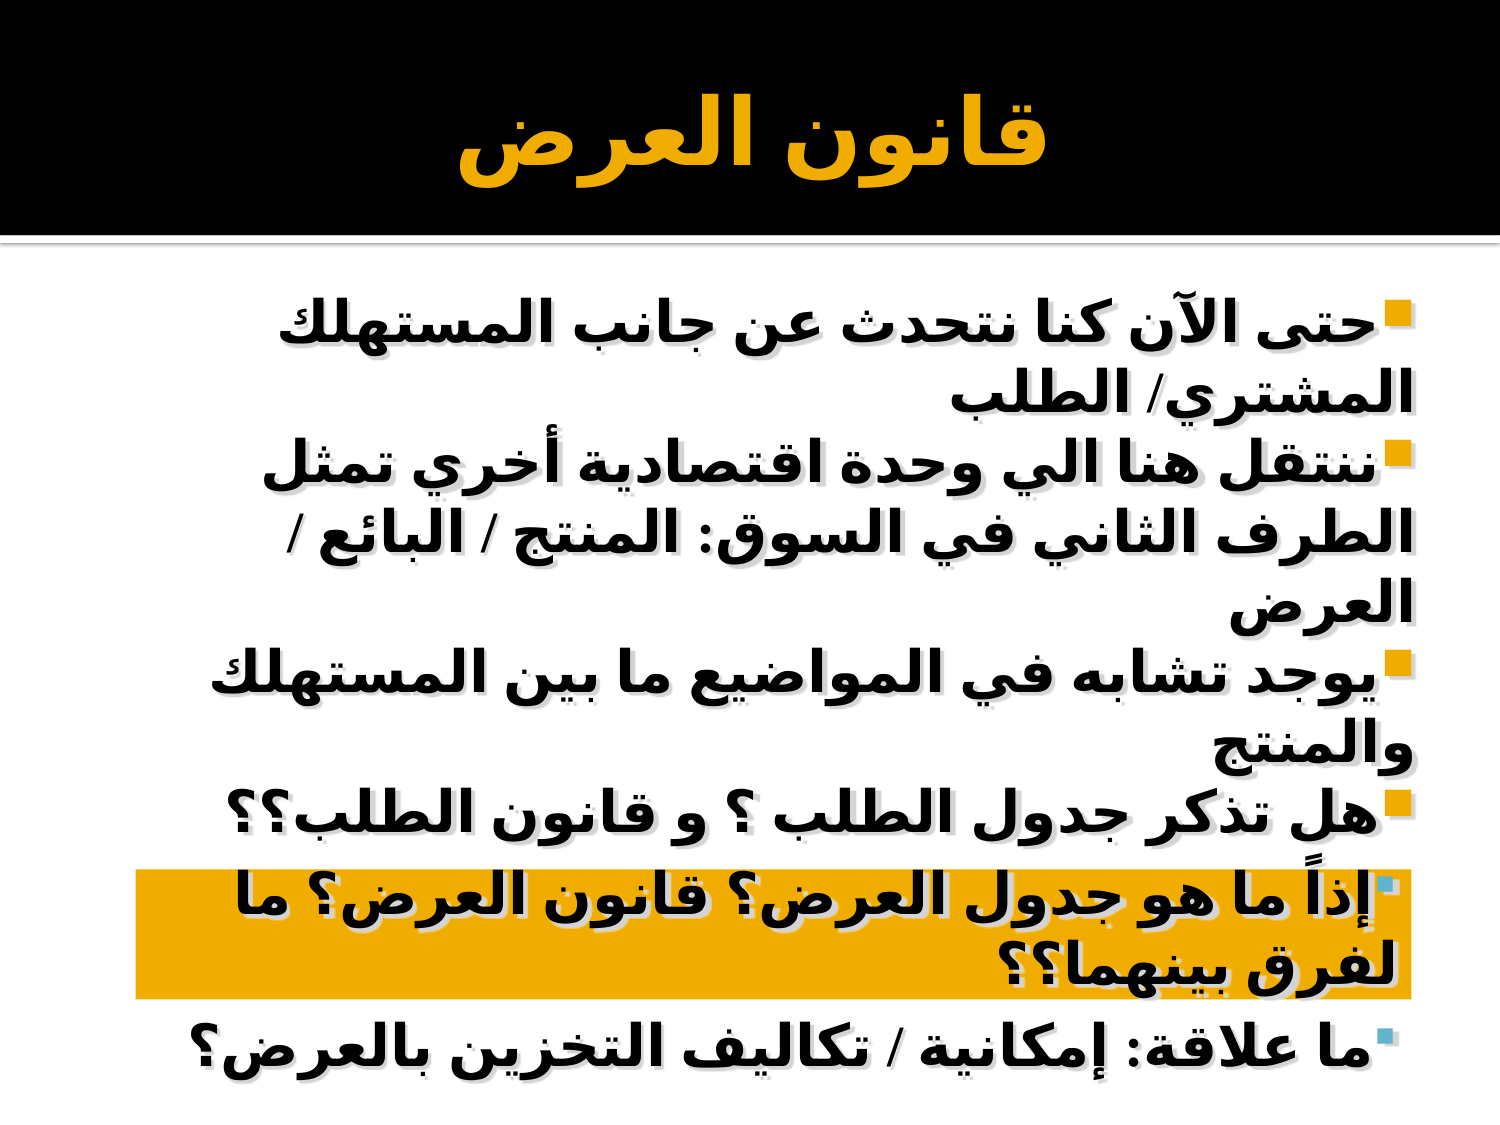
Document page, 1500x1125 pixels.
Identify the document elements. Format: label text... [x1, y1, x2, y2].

list حتى الآن كنا نتحدث عن جانب المستهلك المشتري/ الطلب ننتقل هنا الي وحدة اقتصادية أخري تمثل الطرف الثاني في السوق: المنتج / البائع / العرض يوجد تشابه في المواضيع ما بين المستهلك والمنتج هل تذكر جدول الطلب ؟ و قانون الطلب؟؟ إذاً ما هو جدول العرض؟ قانون العرض؟ ما لفرق بينهما؟؟ ما علاقة: إمكانية / تكاليف التخزين بالعرض؟ صافي العرض= الإنتاج الجاري + الكميات المتبقية من العام الماضي + الاستيراد – التصدير [82, 269, 1432, 1012]
title قانون العرض [75, 25, 1425, 231]
